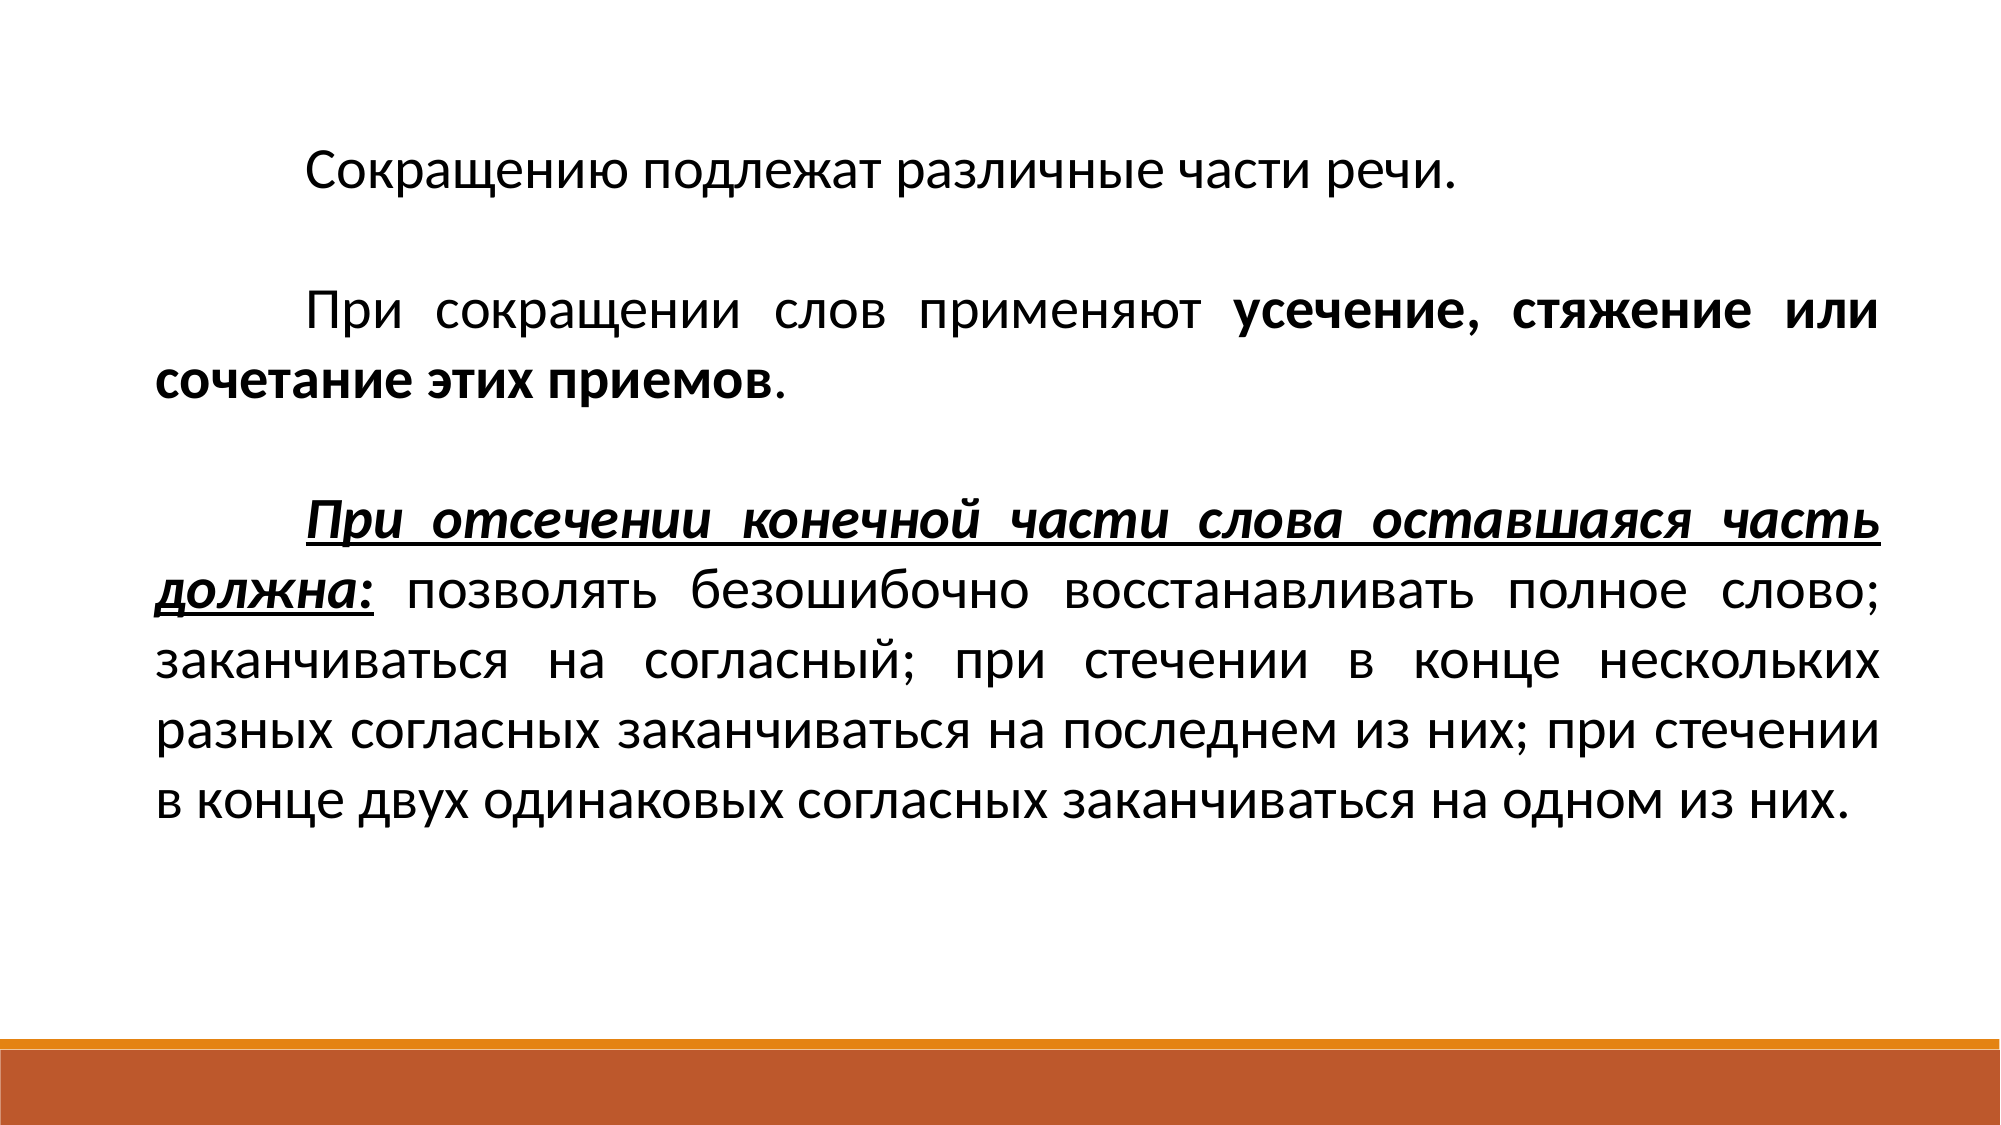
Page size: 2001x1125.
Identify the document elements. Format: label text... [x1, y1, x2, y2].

text_box Сокращению подлежат различные части речи. При сокращении слов применяют усечение, стяжение или сочетание этих приемов. При отсечении конечной части слова оставшаяся часть должна: позволять безошибочно восстанавливать полное слово; заканчиваться на согласный; при стечении в конце нескольких разных согласных заканчиваться на последнем из них; при стечении в конце двух одинаковых согласных заканчиваться на одном из них. [140, 123, 1896, 838]
